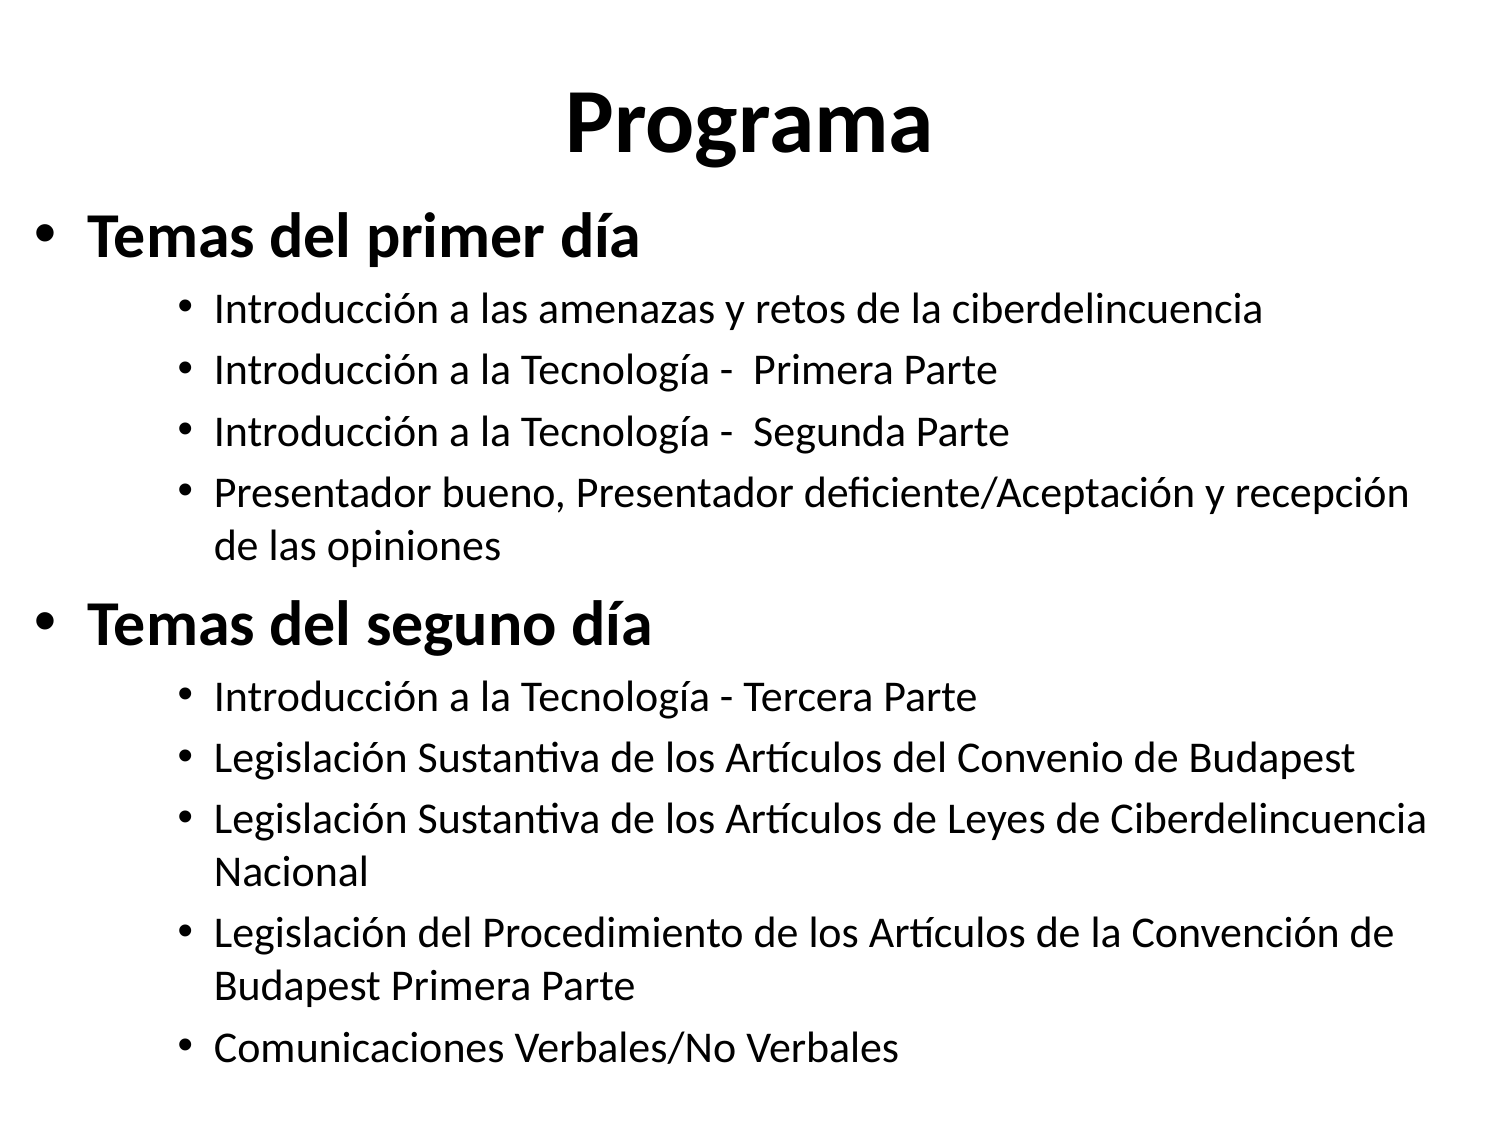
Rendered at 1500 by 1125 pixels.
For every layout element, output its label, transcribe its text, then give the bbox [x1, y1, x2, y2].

list Temas del primer día Introducción a las amenazas y retos de la ciberdelincuencia Introducción a la Tecnología - Primera Parte Introducción a la Tecnología - Segunda Parte Presentador bueno, Presentador deficiente/Aceptación y recepción de las opiniones Temas del seguno día Introducción a la Tecnología - Tercera Parte Legislación Sustantiva de los Artículos del Convenio de Budapest Legislación Sustantiva de los Artículos de Leyes de Ciberdelincuencia Nacional Legislación del Procedimiento de los Artículos de la Convención de Budapest Primera Parte Comunicaciones Verbales/No Verbales [18, 186, 1472, 1088]
title Programa [75, 45, 1425, 186]
